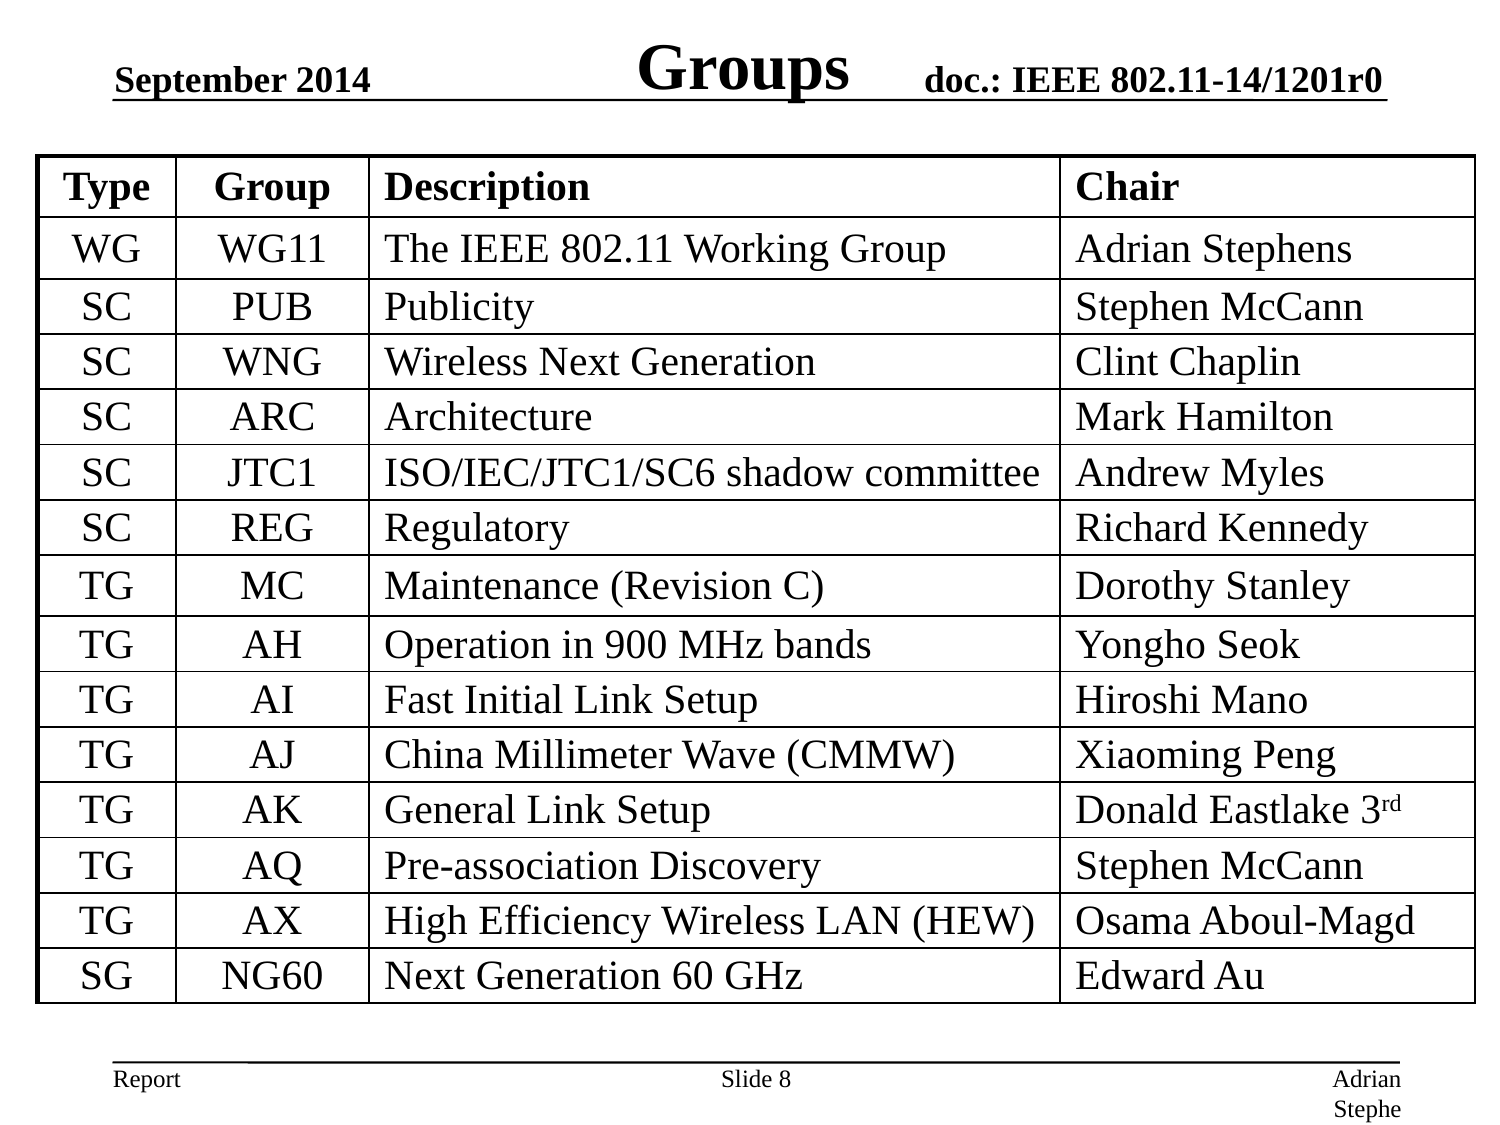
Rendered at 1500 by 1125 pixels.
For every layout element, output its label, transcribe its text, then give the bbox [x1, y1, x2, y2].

table_cell TG [40, 556, 175, 615]
table_cell NG60 [177, 949, 368, 1002]
table_cell AJ [177, 728, 368, 781]
table_cell Stephen McCann [1061, 280, 1474, 333]
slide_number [114, 54, 374, 101]
table_cell Mark Hamilton [1061, 390, 1474, 444]
table_header Description [370, 158, 1059, 216]
table_cell AQ [177, 838, 368, 892]
table_cell TG [40, 894, 175, 947]
table_cell SC [40, 335, 175, 388]
table_cell Operation in 900 MHz bands [370, 617, 1059, 671]
table_cell Hiroshi Mano [1061, 672, 1474, 726]
table_cell TG [40, 838, 175, 892]
table_cell Publicity [370, 280, 1059, 333]
table_cell AK [177, 783, 368, 837]
table_cell AH [177, 617, 368, 671]
title Groups [75, 24, 1413, 100]
table_cell Stephen McCann [1061, 838, 1474, 892]
table_cell Wireless Next Generation [370, 335, 1059, 388]
table_header Group [177, 158, 368, 216]
table_cell Architecture [370, 390, 1059, 444]
table_cell China Millimeter Wave (CMMW) [370, 728, 1059, 781]
table_cell AX [177, 894, 368, 947]
table_cell TG [40, 783, 175, 837]
table_header Chair [1061, 158, 1474, 216]
table_cell SC [40, 501, 175, 554]
table_header Type [40, 158, 175, 216]
table_cell Pre-association Discovery [370, 838, 1059, 892]
table_cell WG [40, 218, 175, 278]
table_cell Dorothy Stanley [1061, 556, 1474, 615]
table_cell REG [177, 501, 368, 554]
table_cell PUB [177, 280, 368, 333]
table_cell SC [40, 445, 175, 499]
table_cell Next Generation 60 GHz [370, 949, 1059, 1002]
table_cell TG [40, 728, 175, 781]
table_cell SC [40, 390, 175, 444]
table_cell Osama Aboul-Magd [1061, 894, 1474, 947]
table_cell General Link Setup [370, 783, 1059, 837]
table_cell Yongho Seok [1061, 617, 1474, 671]
table_cell TG [40, 617, 175, 671]
table_cell High Efficiency Wireless LAN (HEW) [370, 894, 1059, 947]
slide_number Slide 8 [712, 1061, 800, 1093]
table_cell SC [40, 280, 175, 333]
table_cell Fast Initial Link Setup [370, 672, 1059, 726]
table_cell ARC [177, 390, 368, 444]
footer Adrian Stephens, Intel Corporation [1324, 1061, 1402, 1093]
table_cell Maintenance (Revision C) [370, 556, 1059, 615]
table_cell The IEEE 802.11 Working Group [370, 218, 1059, 278]
table_cell Xiaoming Peng [1061, 728, 1474, 781]
table_cell Adrian Stephens [1061, 218, 1474, 278]
table_cell Edward Au [1061, 949, 1474, 1002]
table_cell TG [40, 672, 175, 726]
table_cell WNG [177, 335, 368, 388]
table_cell SG [40, 949, 175, 1002]
table_cell ISO/IEC/JTC1/SC6 shadow committee [370, 445, 1059, 499]
table_cell Richard Kennedy [1061, 501, 1474, 554]
table_cell Donald Eastlake 3rd [1061, 783, 1474, 837]
table_cell AI [177, 672, 368, 726]
table_cell Andrew Myles [1061, 445, 1474, 499]
table_cell MC [177, 556, 368, 615]
table_cell JTC1 [177, 445, 368, 499]
table_cell WG11 [177, 218, 368, 278]
table_cell Clint Chaplin [1061, 335, 1474, 388]
table_cell Regulatory [370, 501, 1059, 554]
